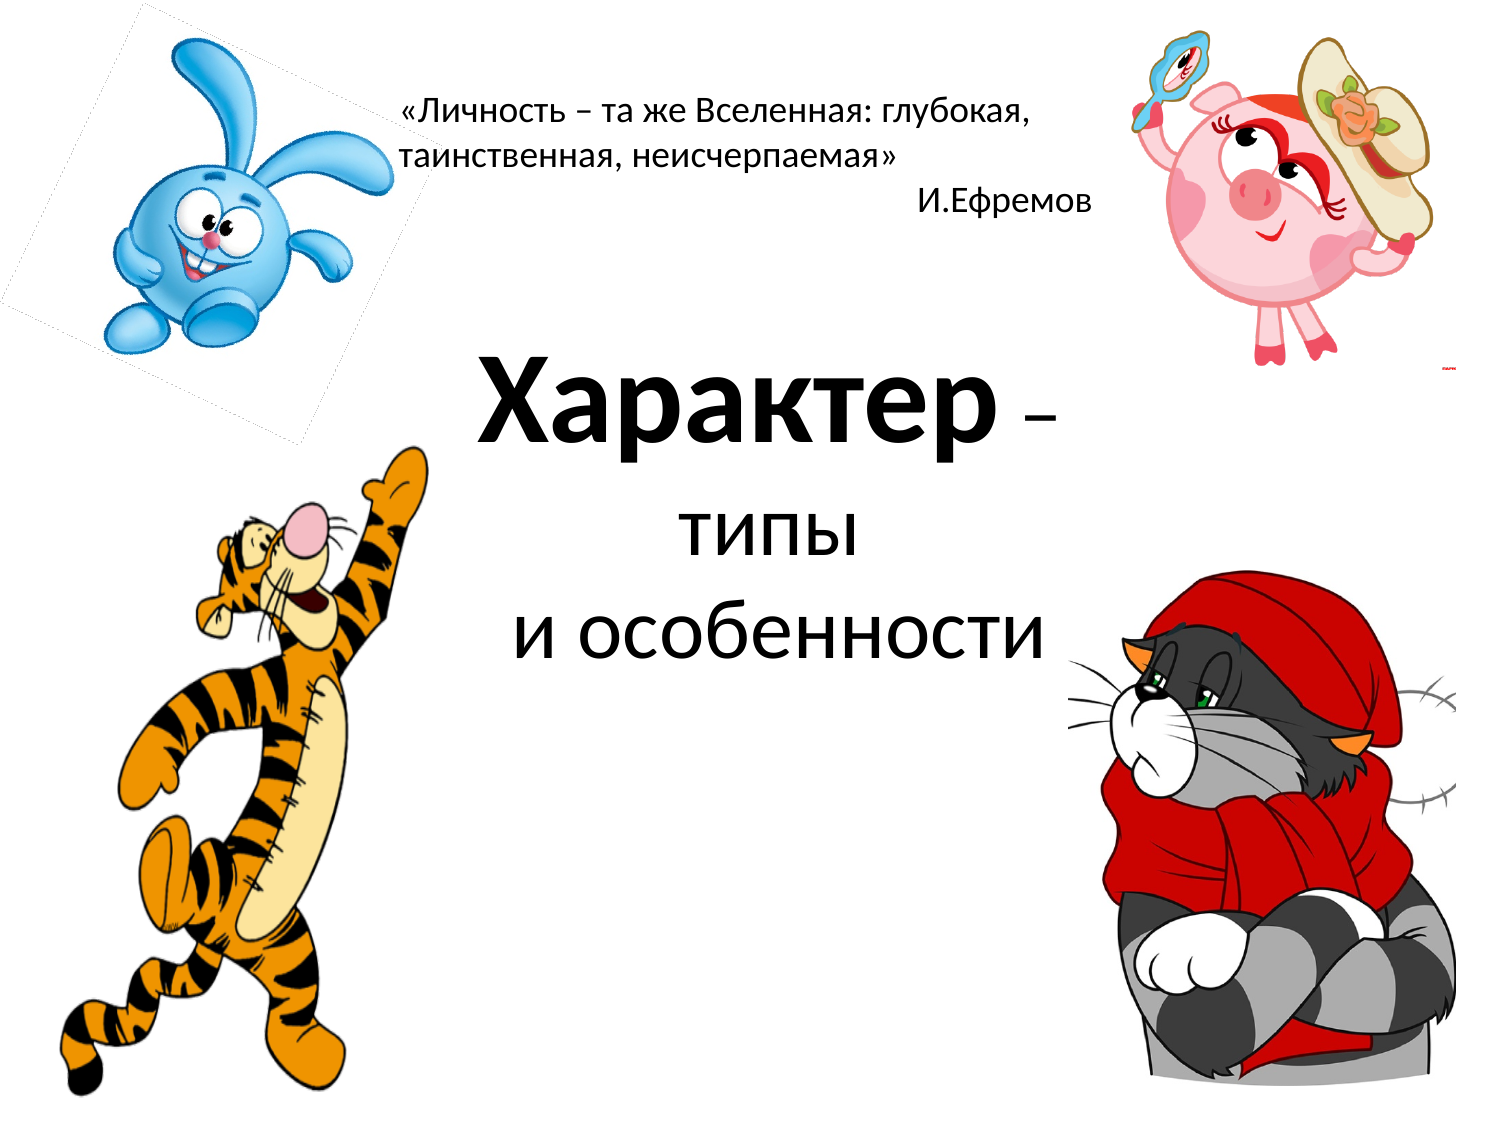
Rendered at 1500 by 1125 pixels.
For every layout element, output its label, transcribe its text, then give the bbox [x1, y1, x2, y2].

title Характер – типы и особенности [383, 302, 1176, 686]
picture [1, 2, 403, 443]
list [56, 443, 432, 1099]
text_box «Личность – та же Вселенная: глубокая, таинственная, неисчерпаемая» И.Ефремов [391, 78, 1117, 228]
picture [1068, 570, 1456, 1086]
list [1131, 30, 1456, 370]
